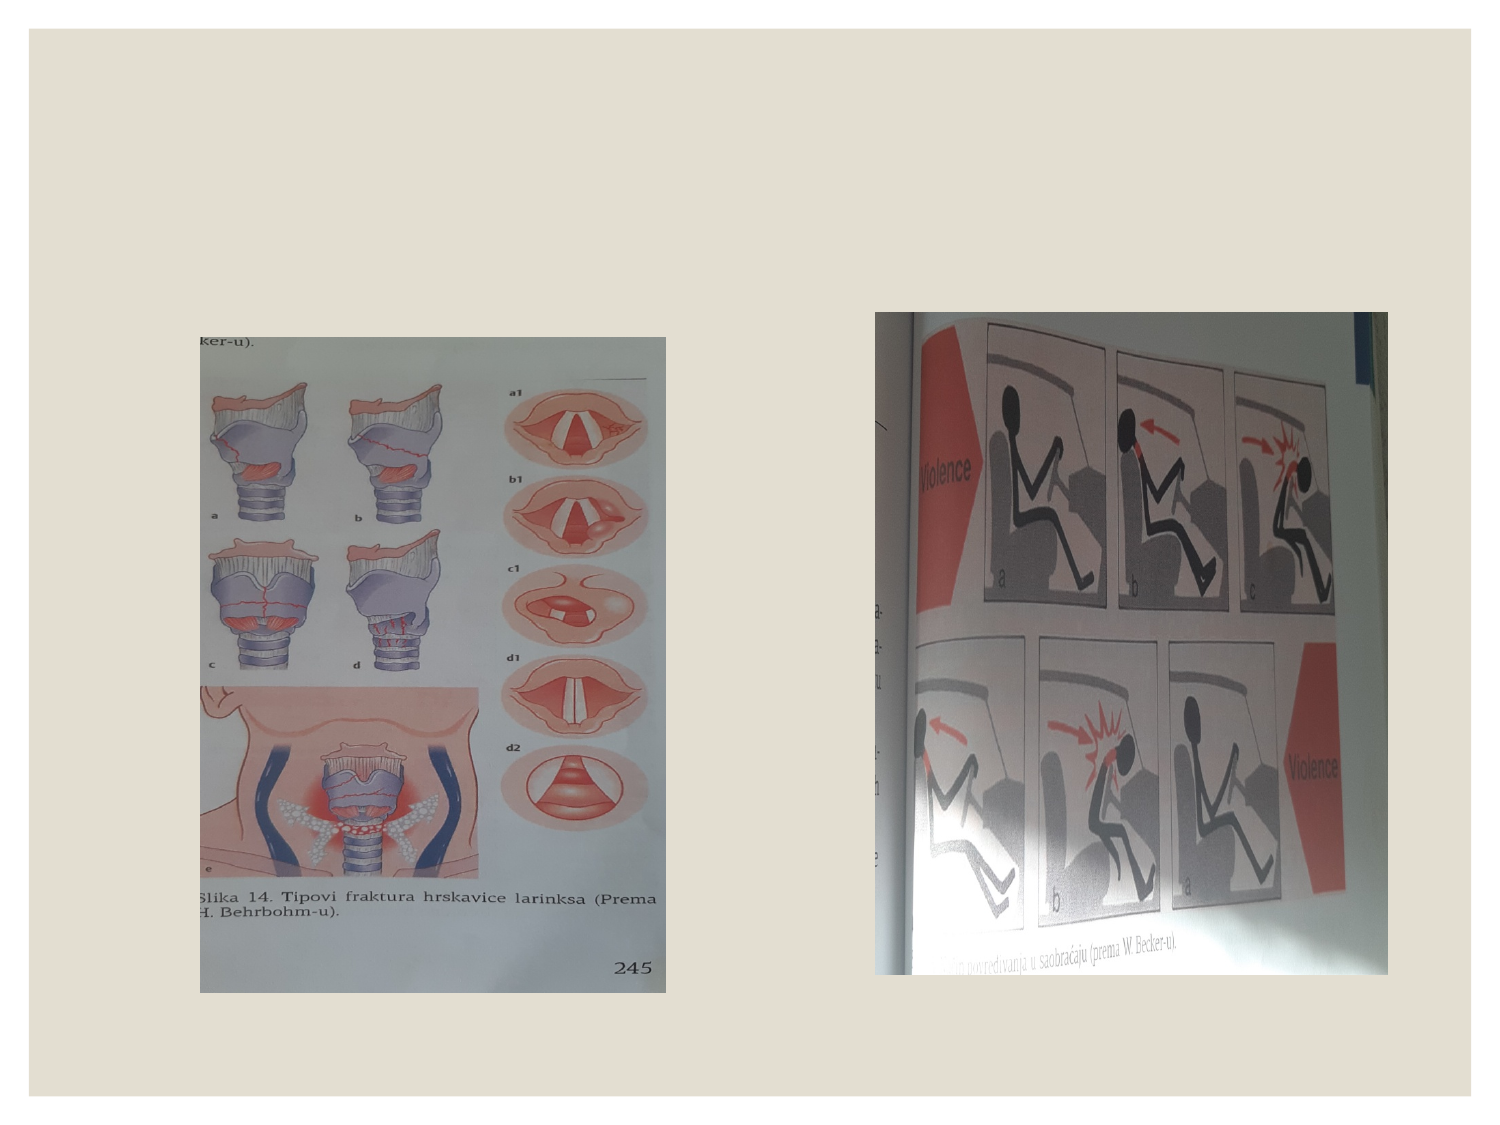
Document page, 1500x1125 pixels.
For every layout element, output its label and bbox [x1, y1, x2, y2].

picture [199, 337, 666, 993]
picture [874, 312, 1388, 975]
